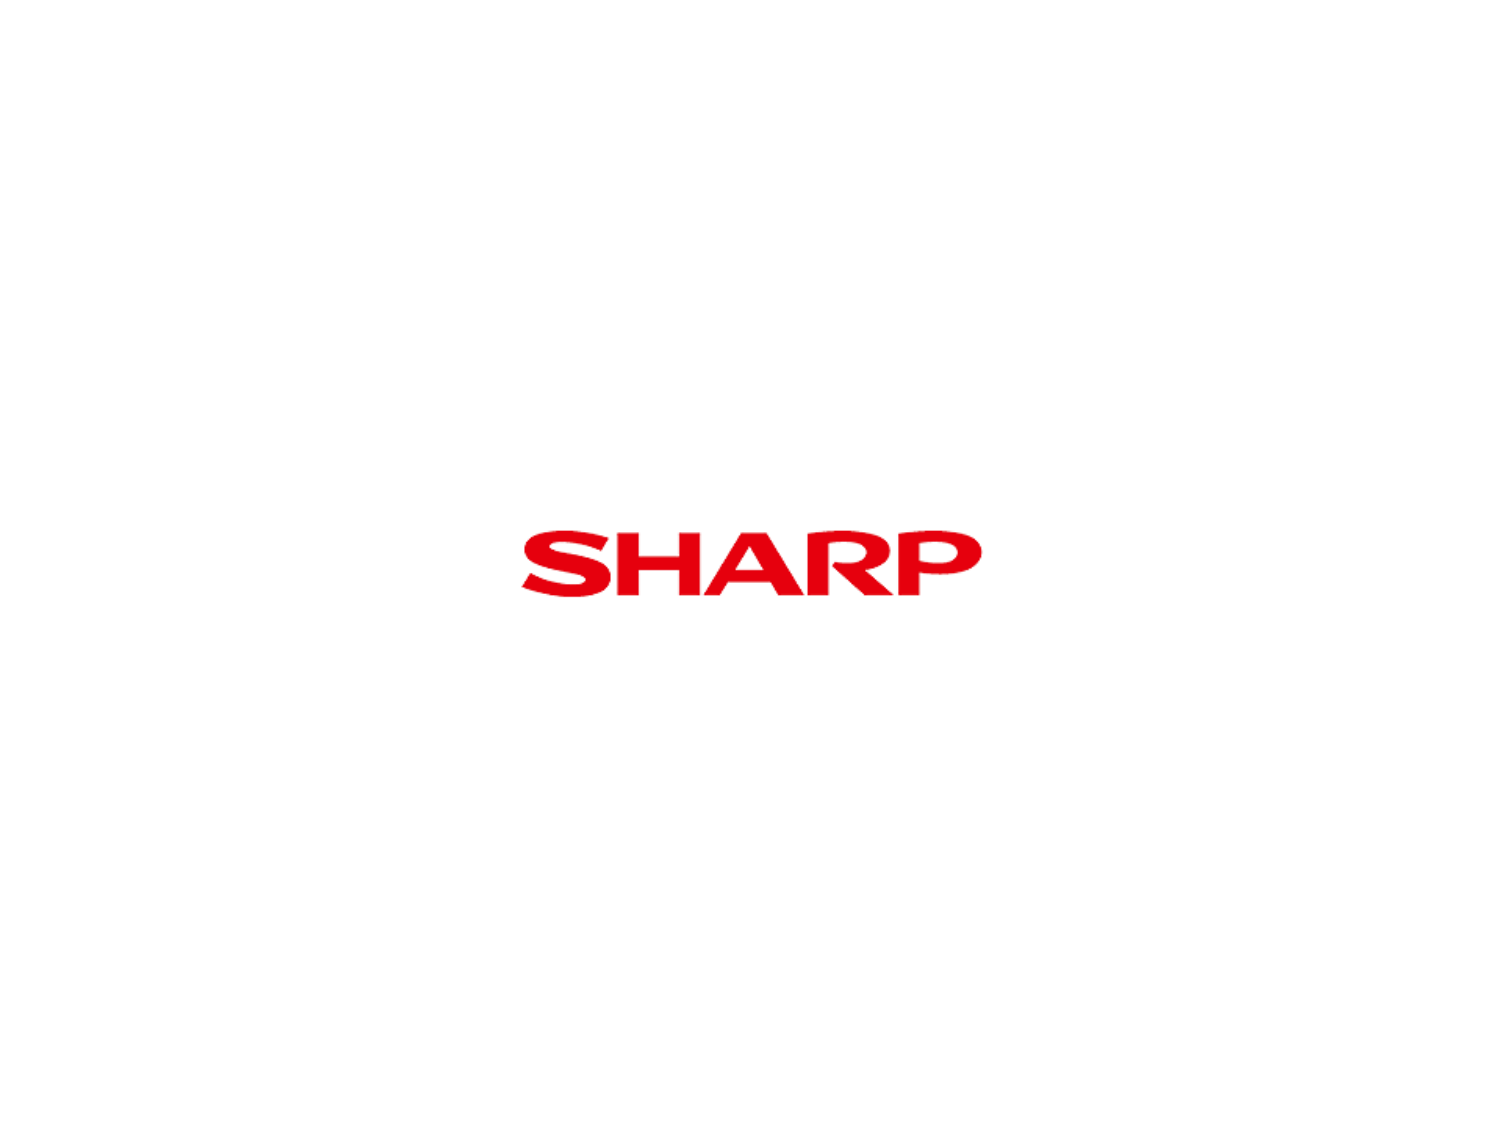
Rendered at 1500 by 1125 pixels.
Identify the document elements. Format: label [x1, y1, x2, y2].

picture [506, 520, 994, 605]
